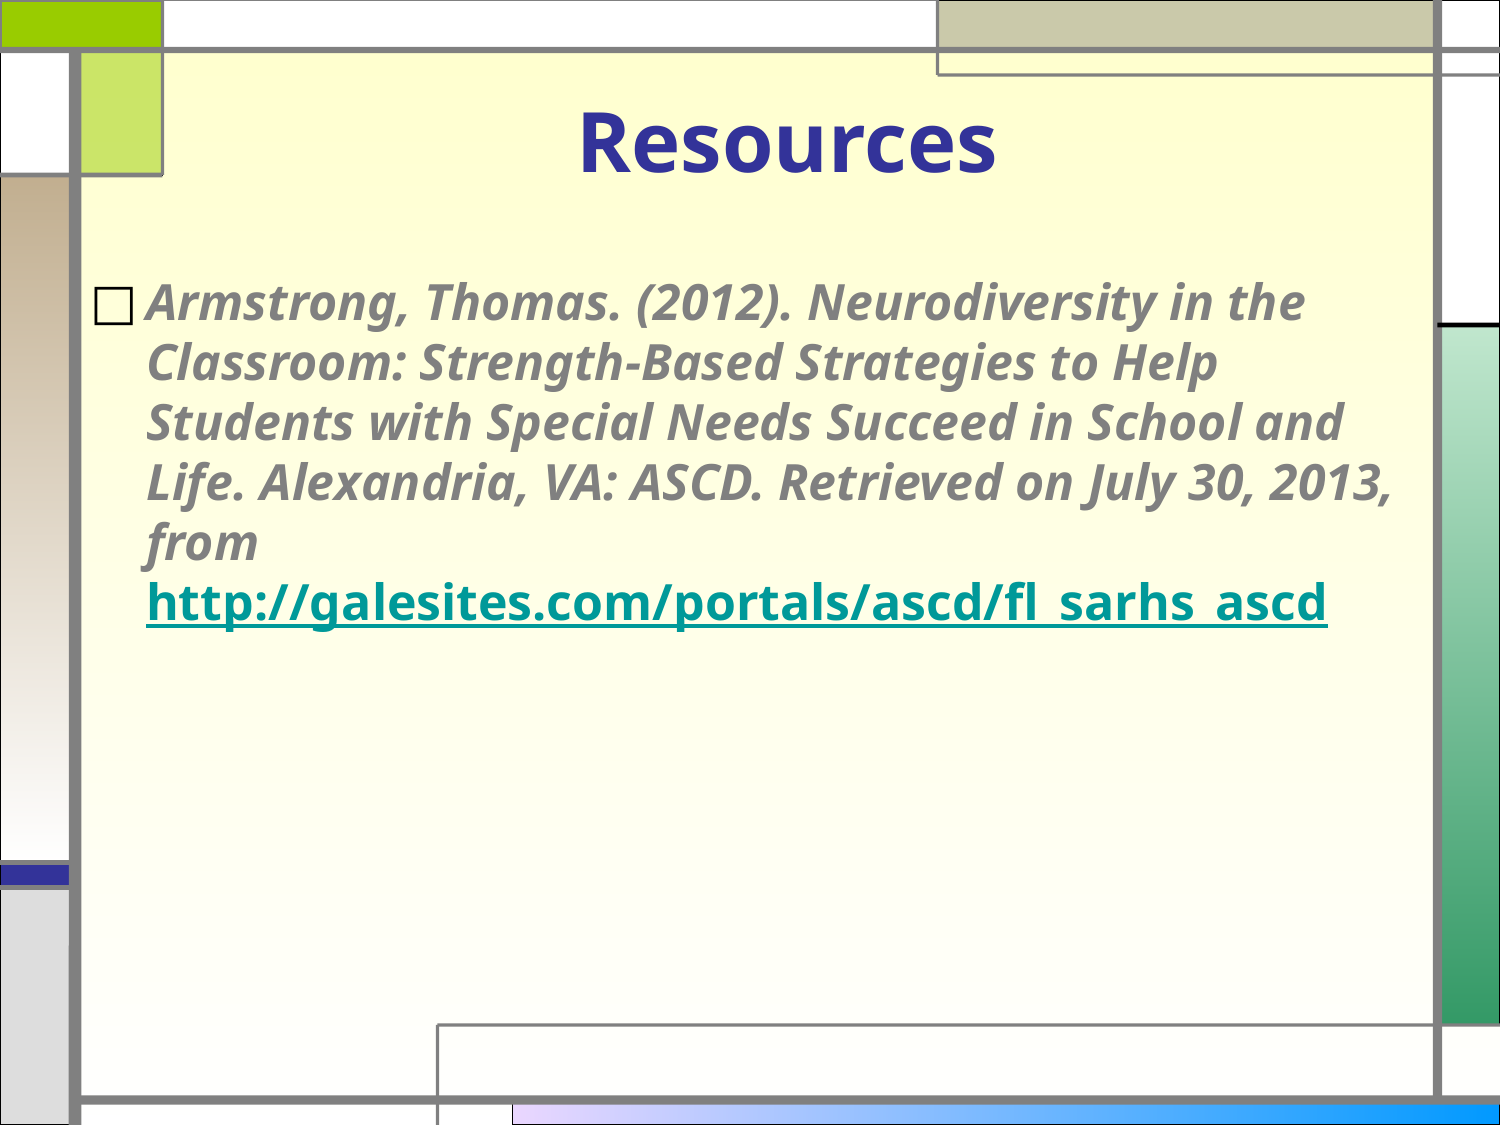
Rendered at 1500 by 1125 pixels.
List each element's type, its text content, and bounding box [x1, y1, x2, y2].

list Armstrong, Thomas. (2012). Neurodiversity in the Classroom: Strength-Based Strategies to Help Students with Special Needs Succeed in School and Life. Alexandria, VA: ASCD. Retrieved on July 30, 2013, from http://galesites.com/portals/ascd/fl_sarhs_ascd [74, 262, 1426, 1006]
title Resources [149, 44, 1426, 233]
